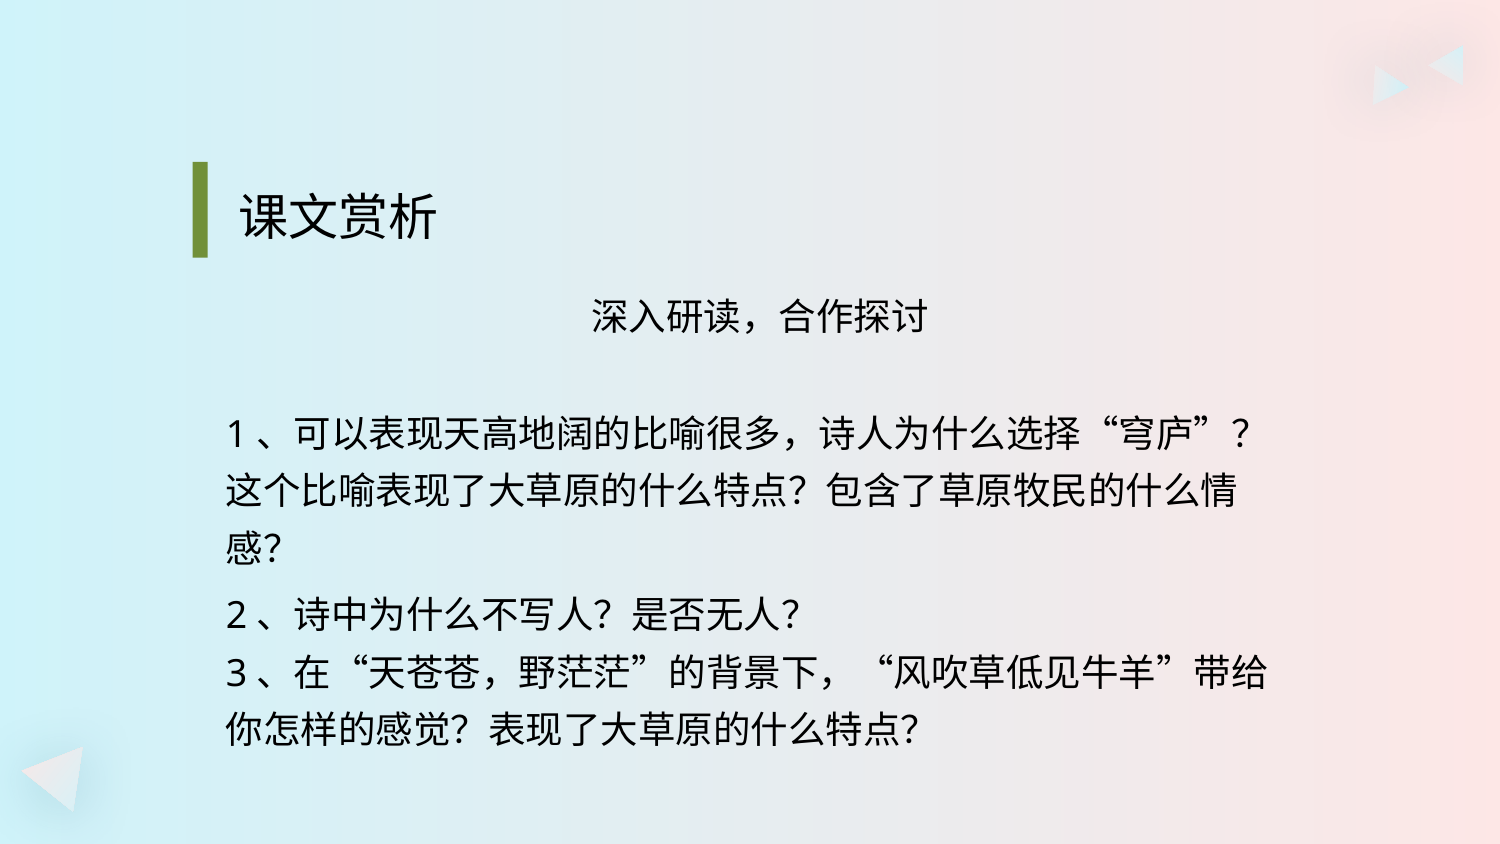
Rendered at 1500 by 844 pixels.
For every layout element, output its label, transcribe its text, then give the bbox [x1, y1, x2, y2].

text_box 1、可以表现天高地阔的比喻很多，诗人为什么选择“穹庐”？这个比喻表现了大草原的什么特点？包含了草原牧民的什么情感？ 2、诗中为什么不写人？是否无人？ 3、在“天苍苍，野茫茫”的背景下，“风吹草低见牛羊”带给你怎样的感觉？表现了大草原的什么特点？ [214, 391, 1316, 757]
text_box [192, 161, 209, 259]
text_box 课文赏析 [227, 167, 506, 251]
text_box 深入研读，合作探讨 [580, 287, 950, 344]
